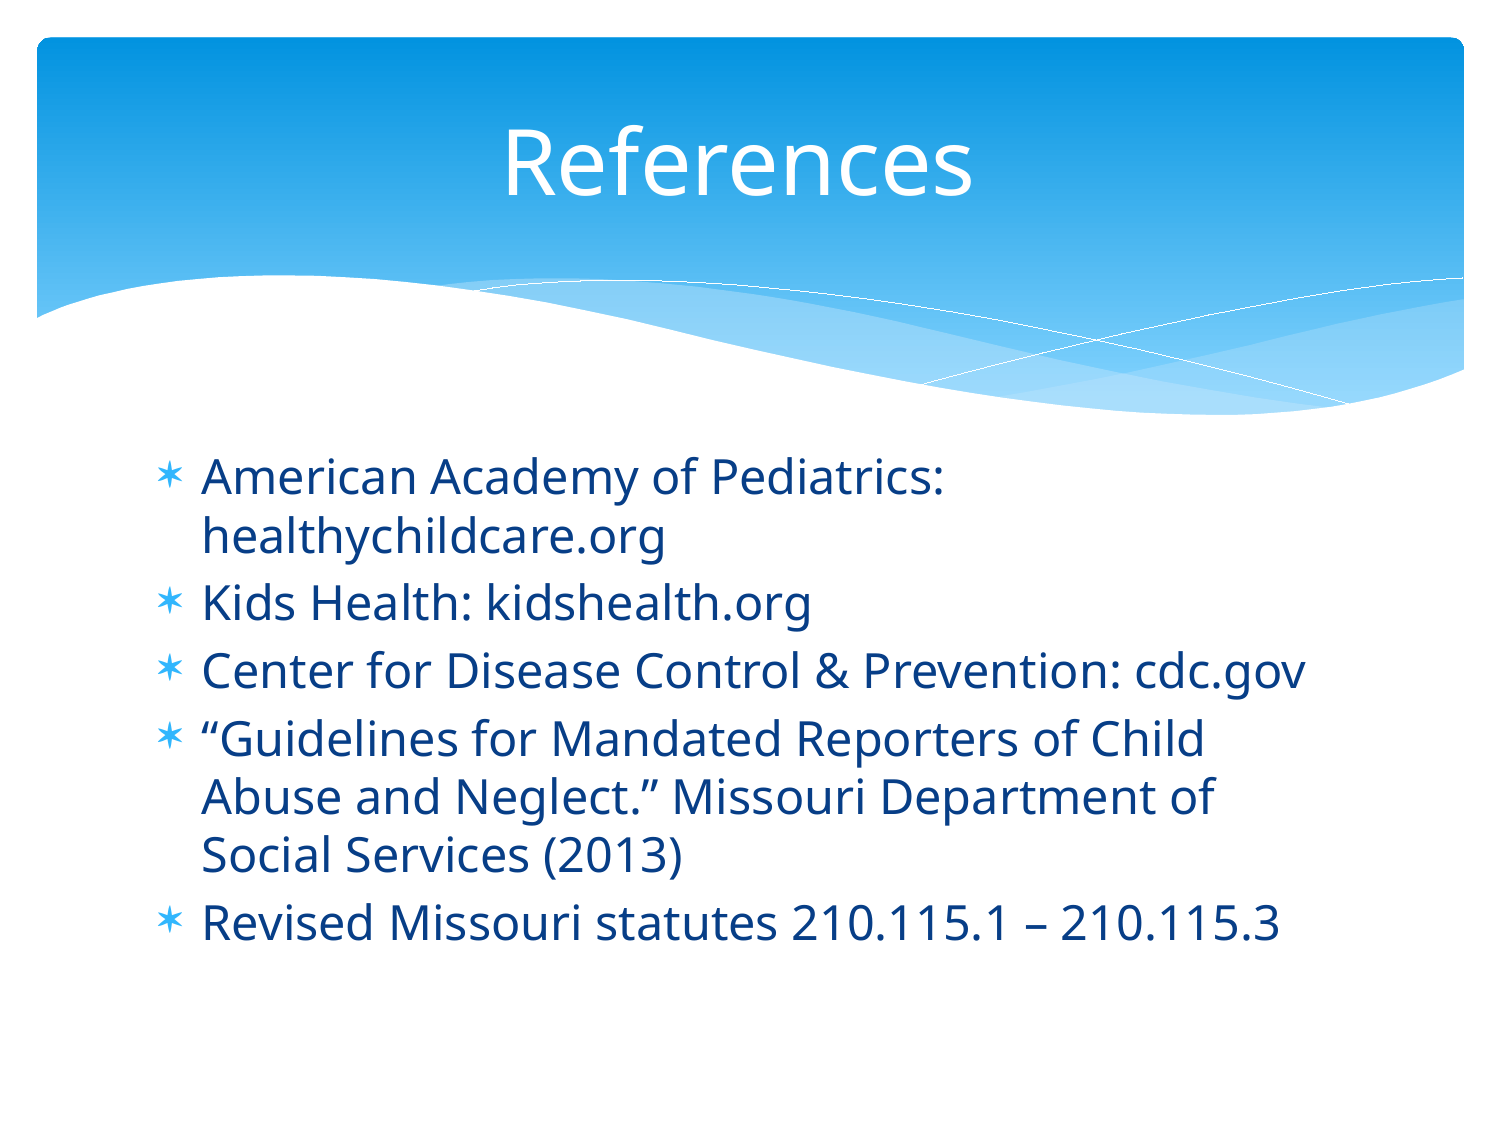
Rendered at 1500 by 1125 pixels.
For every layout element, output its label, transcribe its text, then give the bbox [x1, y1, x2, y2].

list American Academy of Pediatrics: healthychildcare.org Kids Health: kidshealth.org Center for Disease Control & Prevention: cdc.gov “Guidelines for Mandated Reporters of Child Abuse and Neglect.” Missouri Department of Social Services (2013) Revised Missouri statutes 210.115.1 – 210.115.3 [143, 438, 1359, 1005]
title References [75, 55, 1425, 261]
